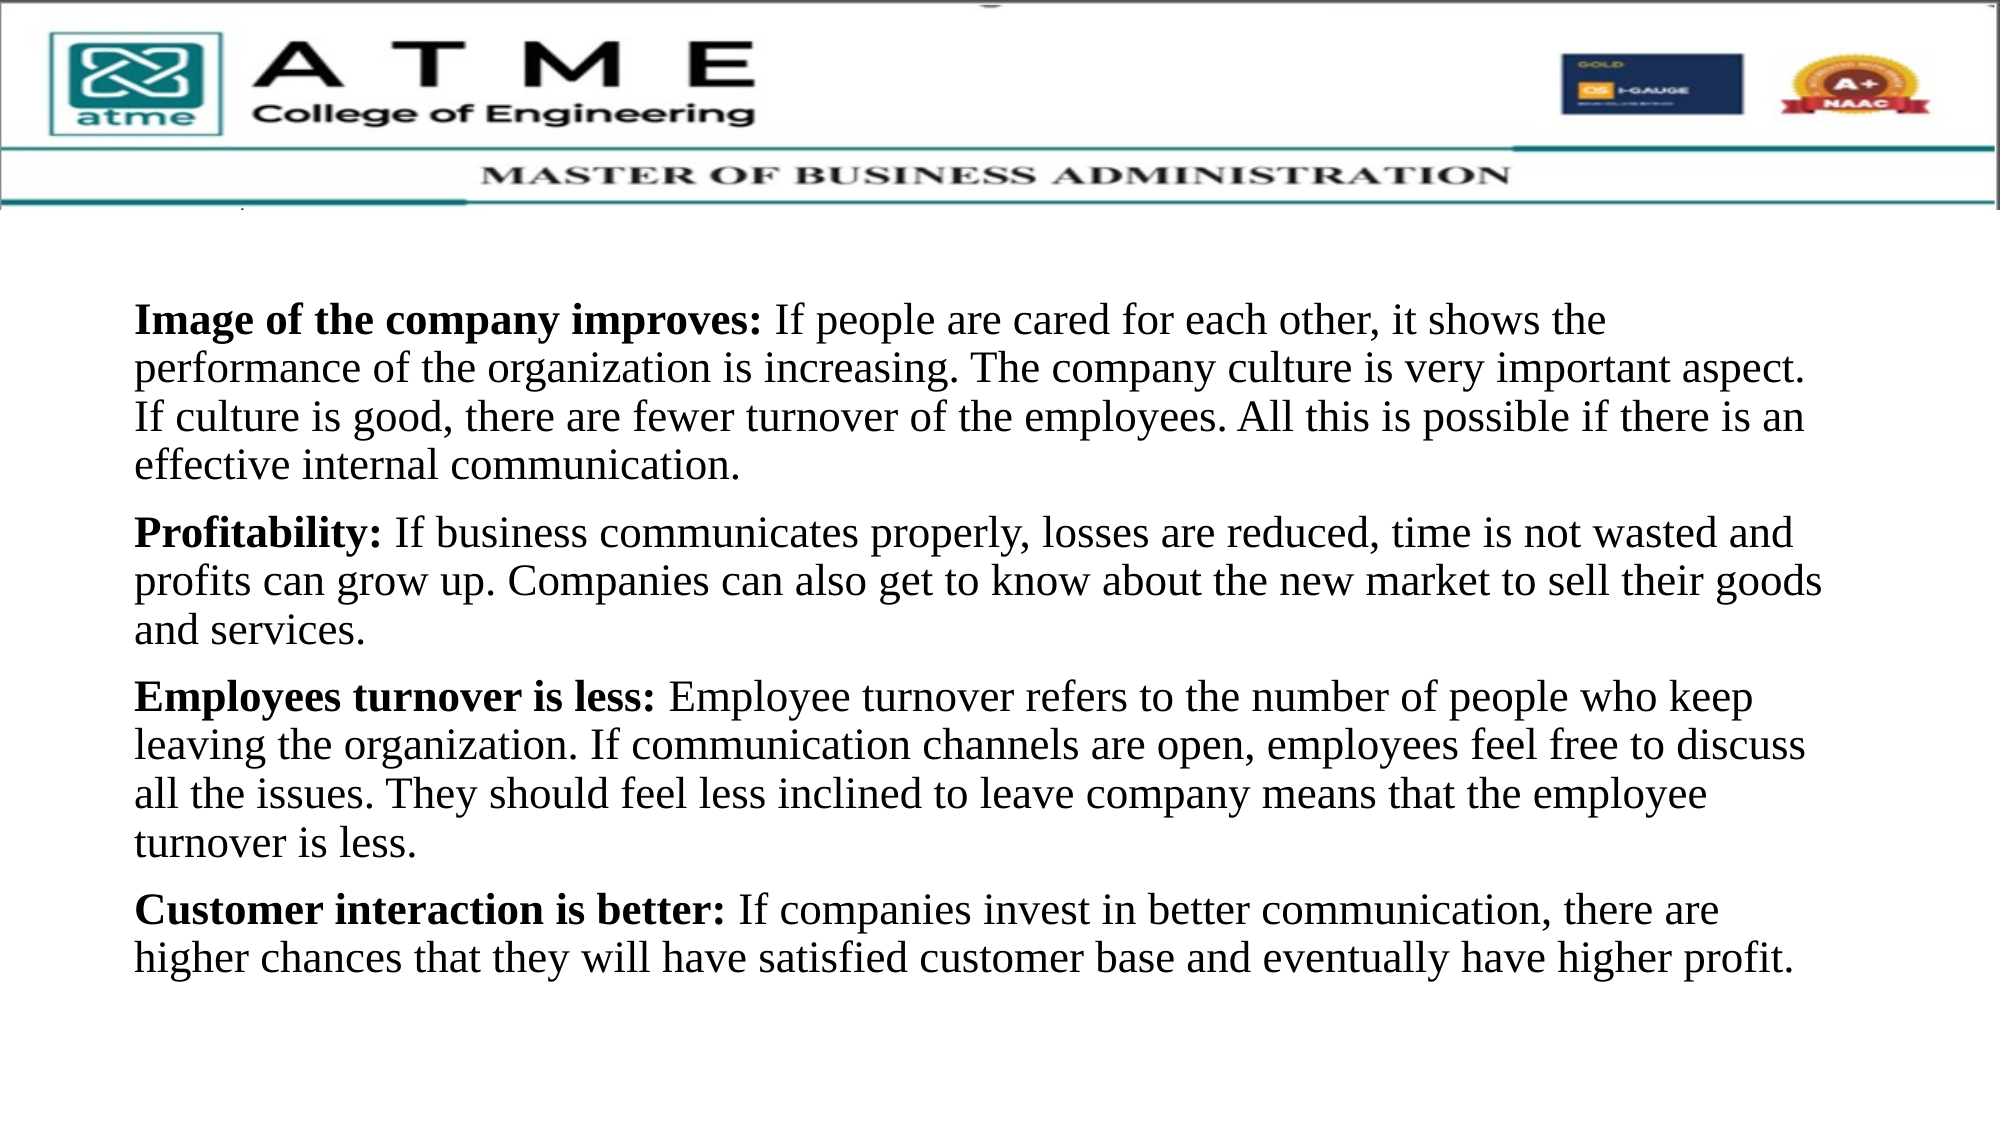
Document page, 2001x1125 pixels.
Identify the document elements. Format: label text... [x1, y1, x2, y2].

list Image of the company improves: If people are cared for each other, it shows the performance of the organization is increasing. The company culture is very important aspect. If culture is good, there are fewer turnover of the employees. All this is possible if there is an effective internal communication. Profitability: If business communicates properly, losses are reduced, time is not wasted and profits can grow up. Companies can also get to know about the new market to sell their goods and services. Employees turnover is less: Employee turnover refers to the number of people who keep leaving the organization. If communication channels are open, employees feel free to discuss all the issues. They should feel less inclined to leave company means that the employee turnover is less. Customer interaction is better: If companies invest in better communication, there are higher chances that they will have satisfied customer base and eventually have higher profit. [119, 287, 1845, 1002]
picture [0, 0, 2000, 210]
